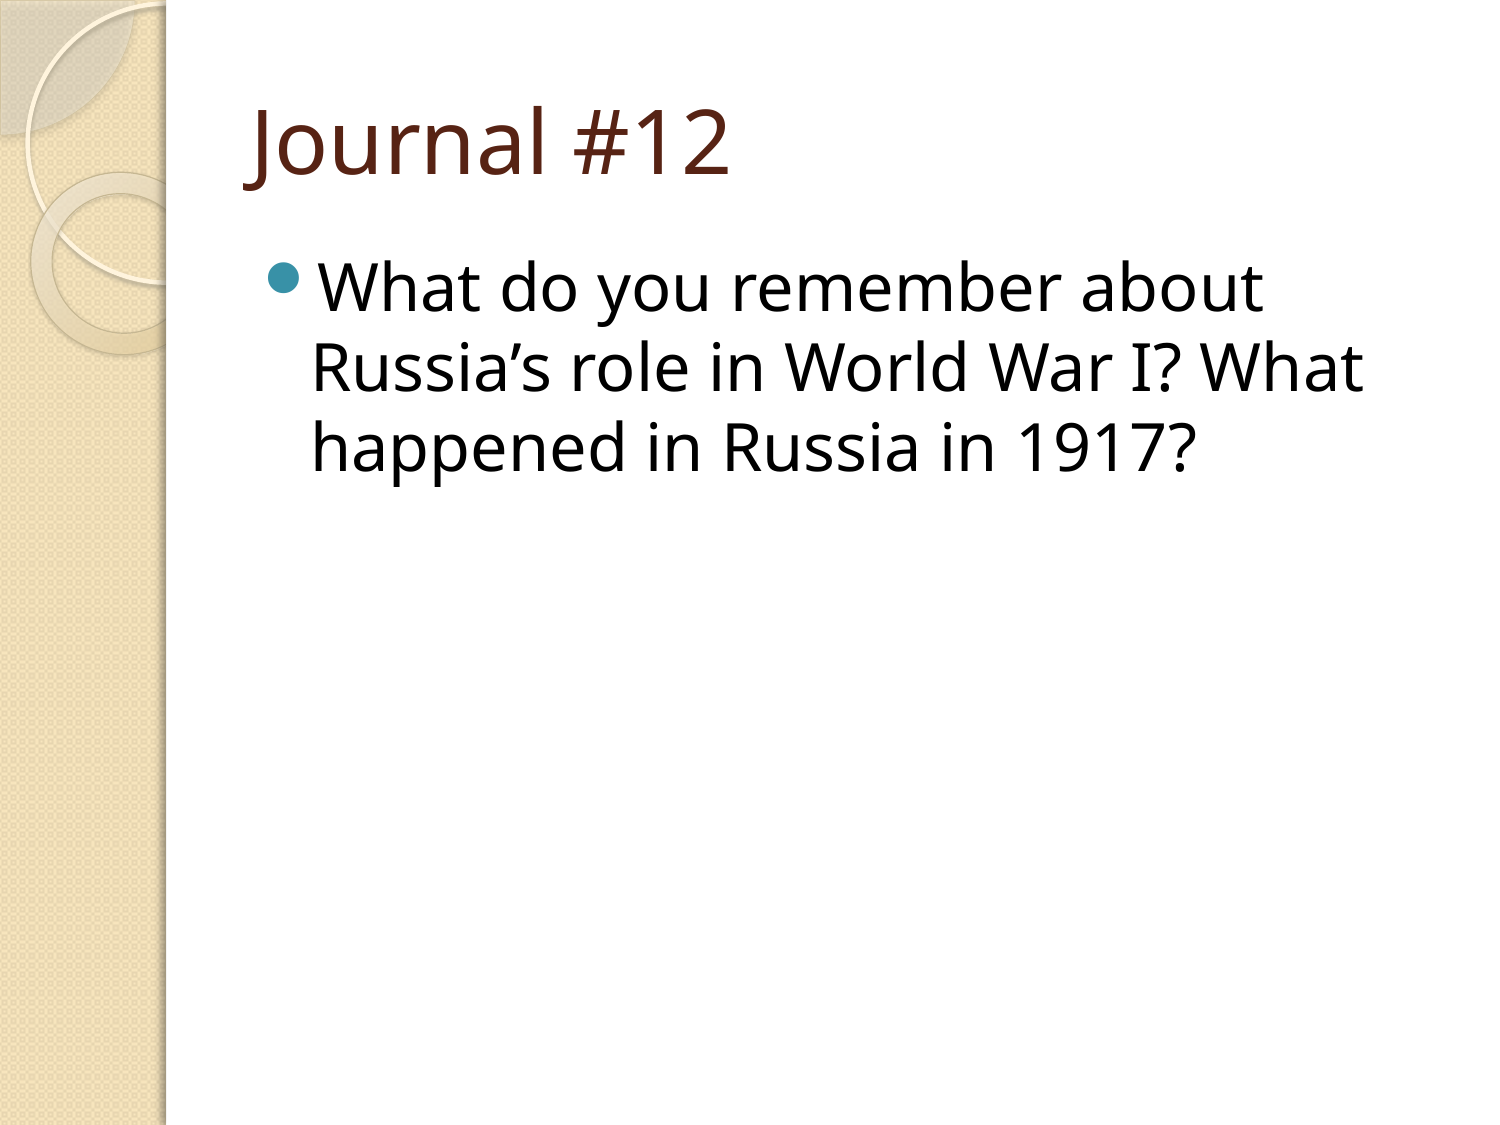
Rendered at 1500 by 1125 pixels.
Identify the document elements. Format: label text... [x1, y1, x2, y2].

title Journal #12 [235, 45, 1466, 233]
list What do you remember about Russia’s role in World War I? What happened in Russia in 1917? [235, 237, 1466, 1025]
